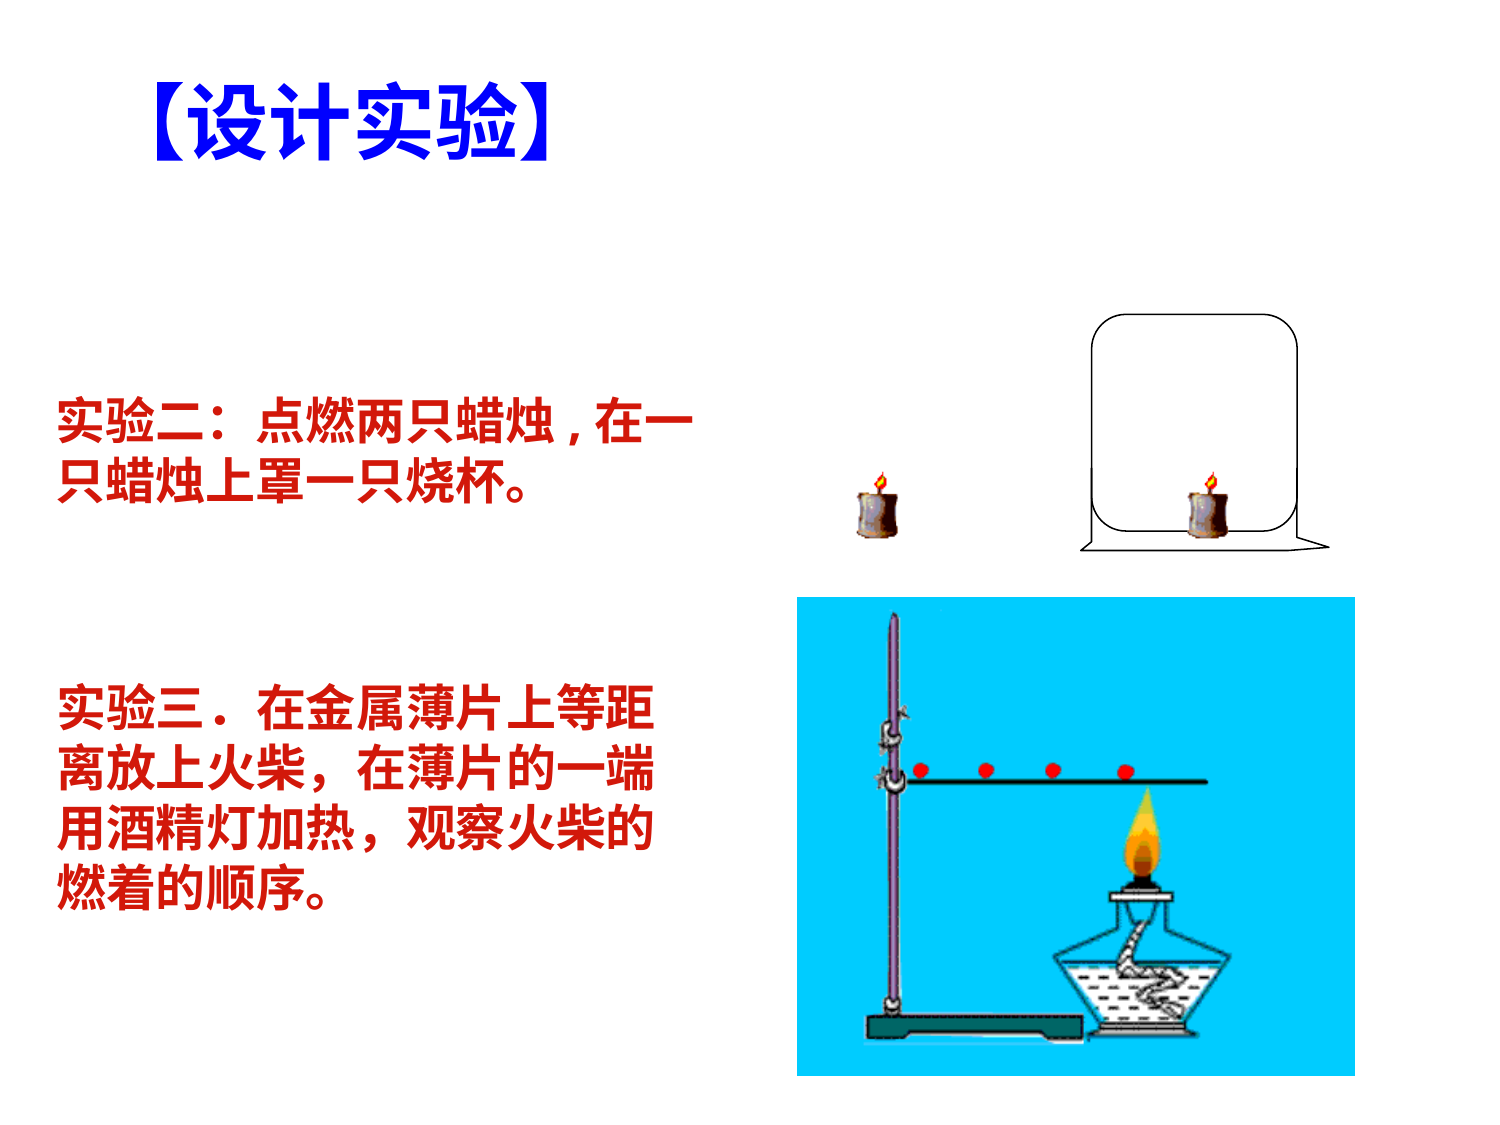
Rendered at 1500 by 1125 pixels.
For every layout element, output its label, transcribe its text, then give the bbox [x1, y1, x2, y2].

text_box 实验三．在金属薄片上等距离放上火柴，在薄片的一端用酒精灯加热，观察火柴的燃着的顺序。 [41, 668, 691, 924]
text_box 实验二：点燃两只蜡烛,在一只蜡烛上罩一只烧杯。 [41, 382, 715, 518]
picture [844, 467, 911, 545]
picture [864, 613, 1206, 1045]
picture [1066, 920, 1219, 1035]
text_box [1080, 314, 1330, 551]
text_box 【设计实验】 [87, 62, 713, 178]
